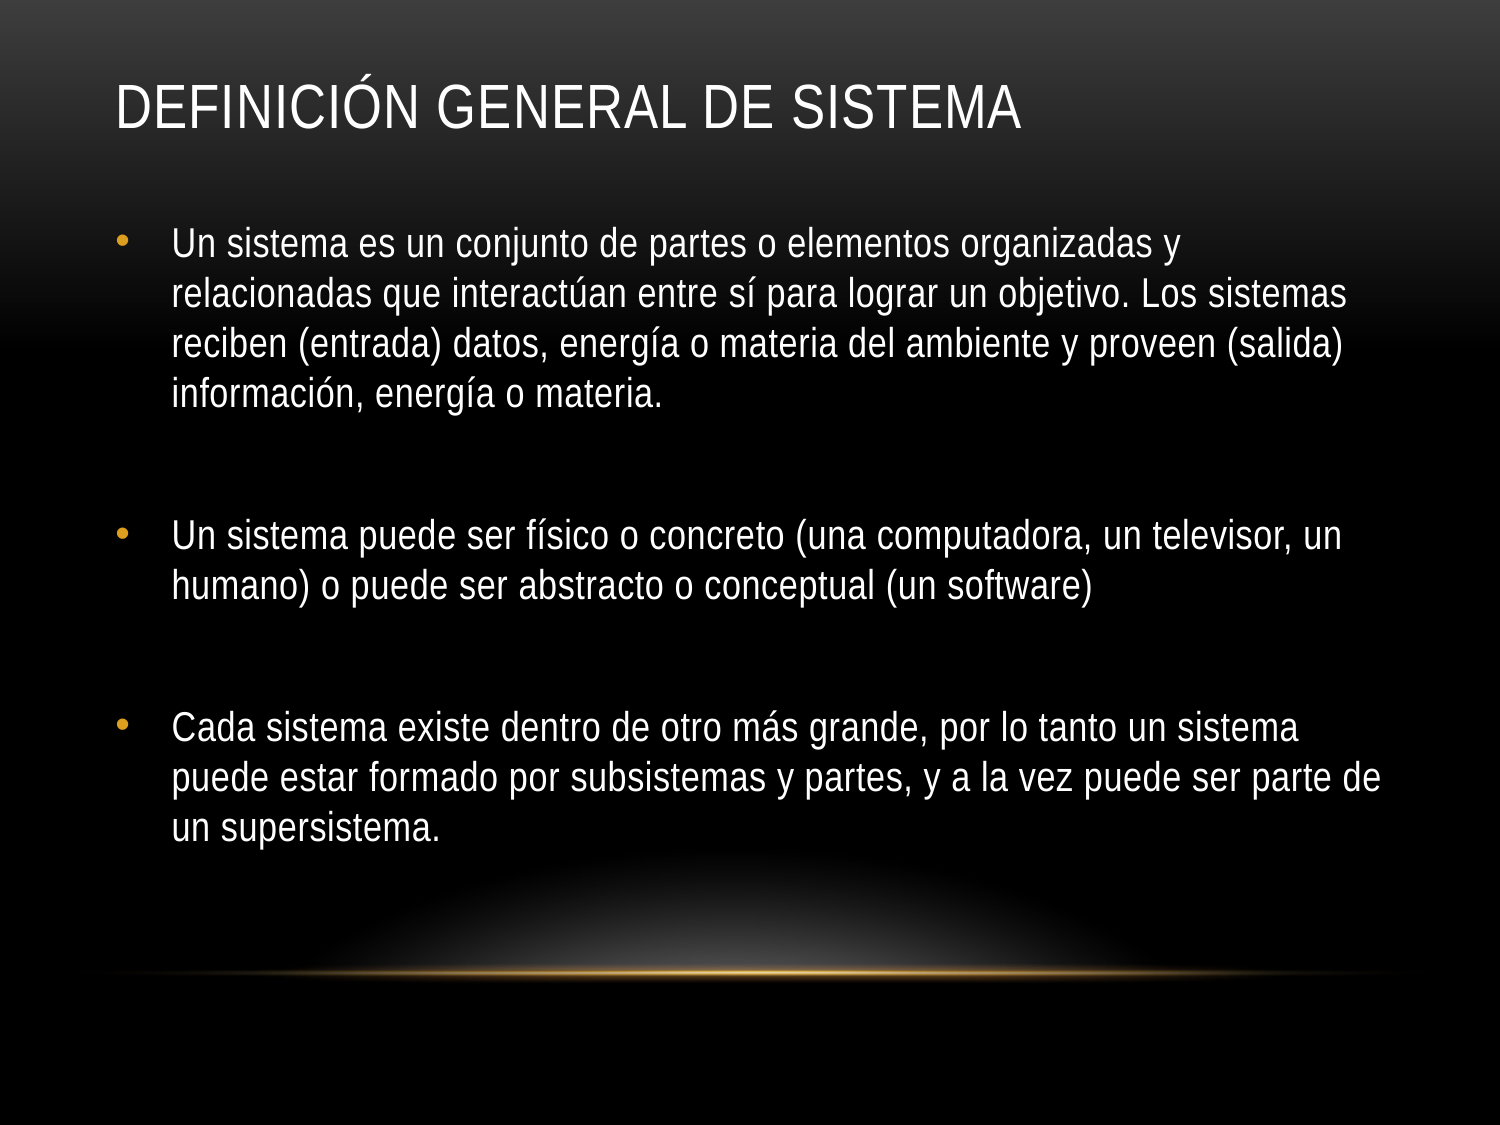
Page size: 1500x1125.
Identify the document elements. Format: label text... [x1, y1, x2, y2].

title Definición general de Sistema [100, 30, 1401, 149]
picture [0, 0, 1500, 1125]
list Un sistema es un conjunto de partes o elementos organizadas y relacionadas que interactúan entre sí para lograr un objetivo. Los sistemas reciben (entrada) datos, energía o materia del ambiente y proveen (salida) información, energía o materia. Un sistema puede ser físico o concreto (una computadora, un televisor, un humano) o puede ser abstracto o conceptual (un software) Cada sistema existe dentro de otro más grande, por lo tanto un sistema puede estar formado por subsistemas y partes, y a la vez puede ser parte de un supersistema. [100, 208, 1401, 1061]
